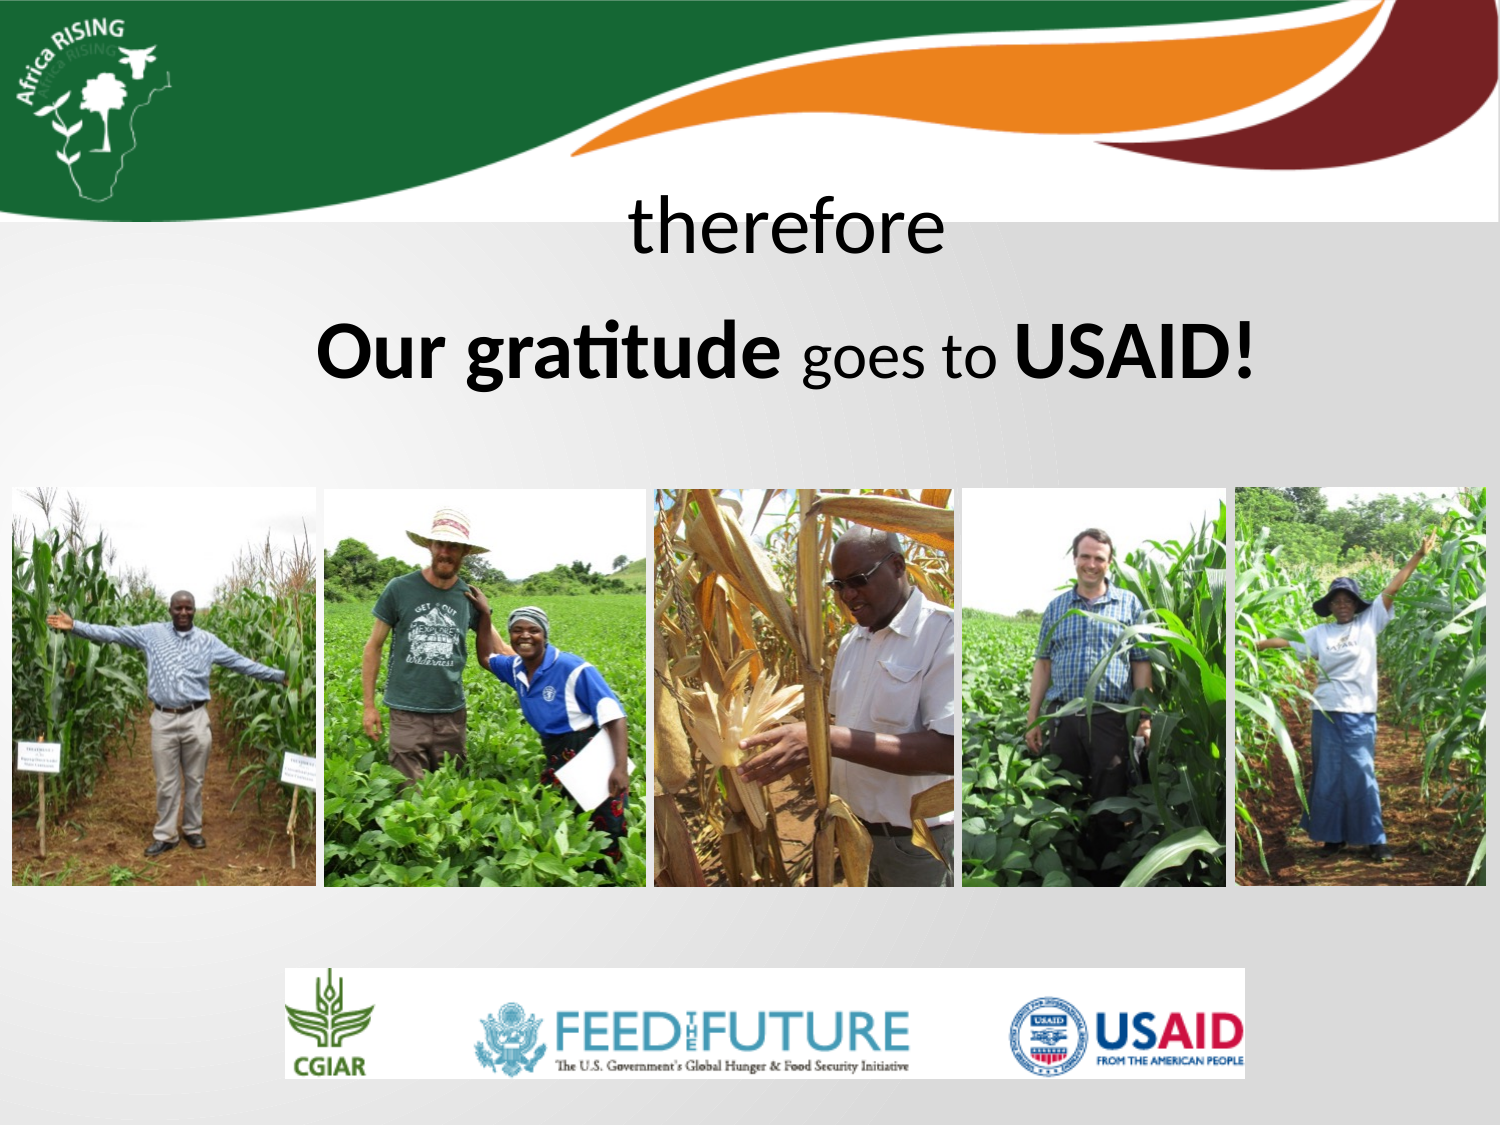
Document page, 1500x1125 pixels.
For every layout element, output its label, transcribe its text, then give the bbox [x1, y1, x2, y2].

text_box therefore Our gratitude goes to USAID! [125, 162, 1450, 403]
picture [11, 486, 316, 886]
picture [324, 488, 646, 888]
picture [961, 488, 1227, 888]
picture [0, 0, 1499, 222]
picture [654, 488, 954, 888]
picture [1235, 486, 1487, 886]
picture [285, 968, 1245, 1079]
